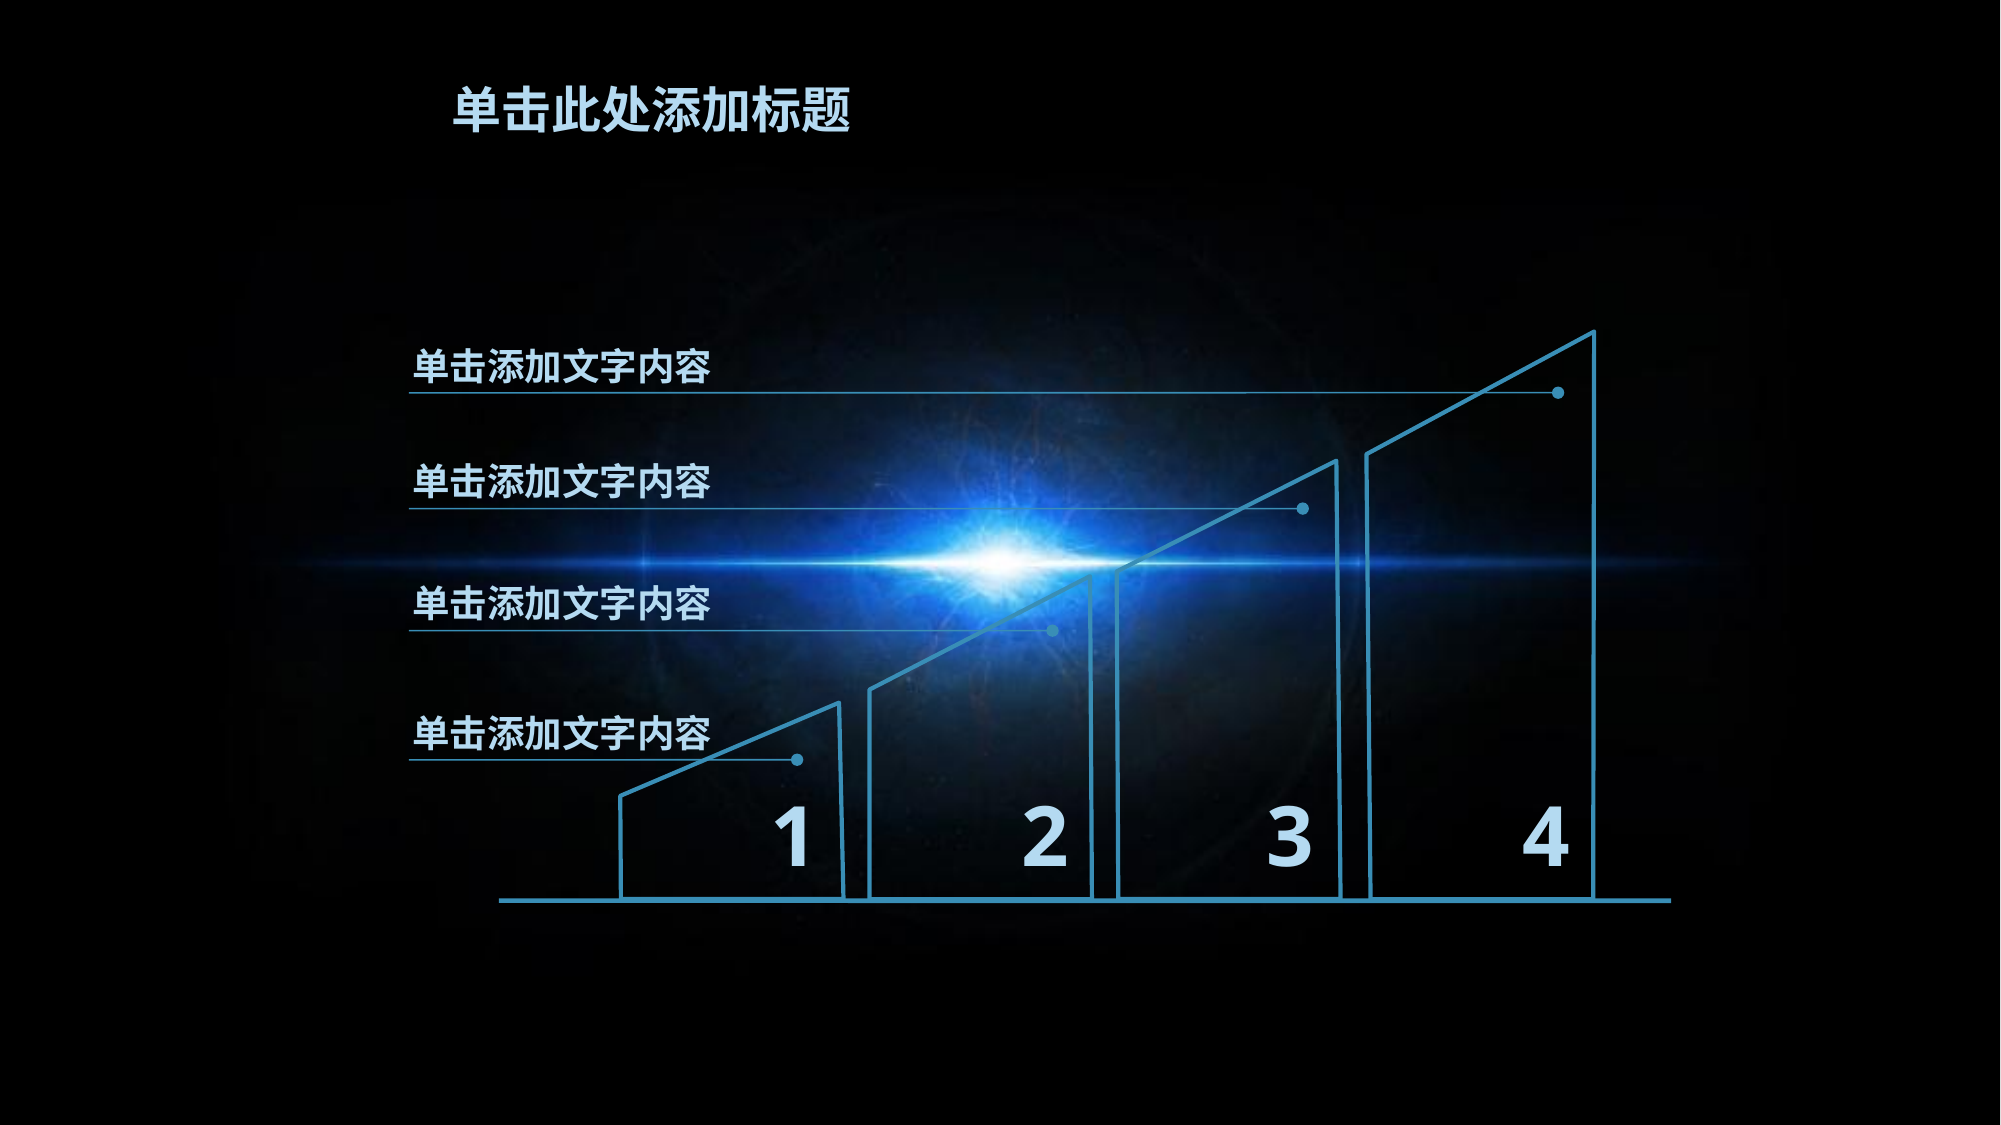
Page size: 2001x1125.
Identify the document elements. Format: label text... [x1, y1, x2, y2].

text_box 单击添加文字内容 [397, 442, 798, 511]
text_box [1116, 460, 1341, 900]
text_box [1366, 331, 1595, 900]
text_box 单击添加文字内容 [397, 693, 852, 762]
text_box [869, 575, 1093, 900]
text_box 单击此处添加标题 [436, 70, 1154, 146]
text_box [619, 702, 844, 900]
picture [0, 0, 2001, 1125]
text_box 单击添加文字内容 [397, 326, 798, 395]
text_box 单击添加文字内容 [397, 564, 852, 633]
